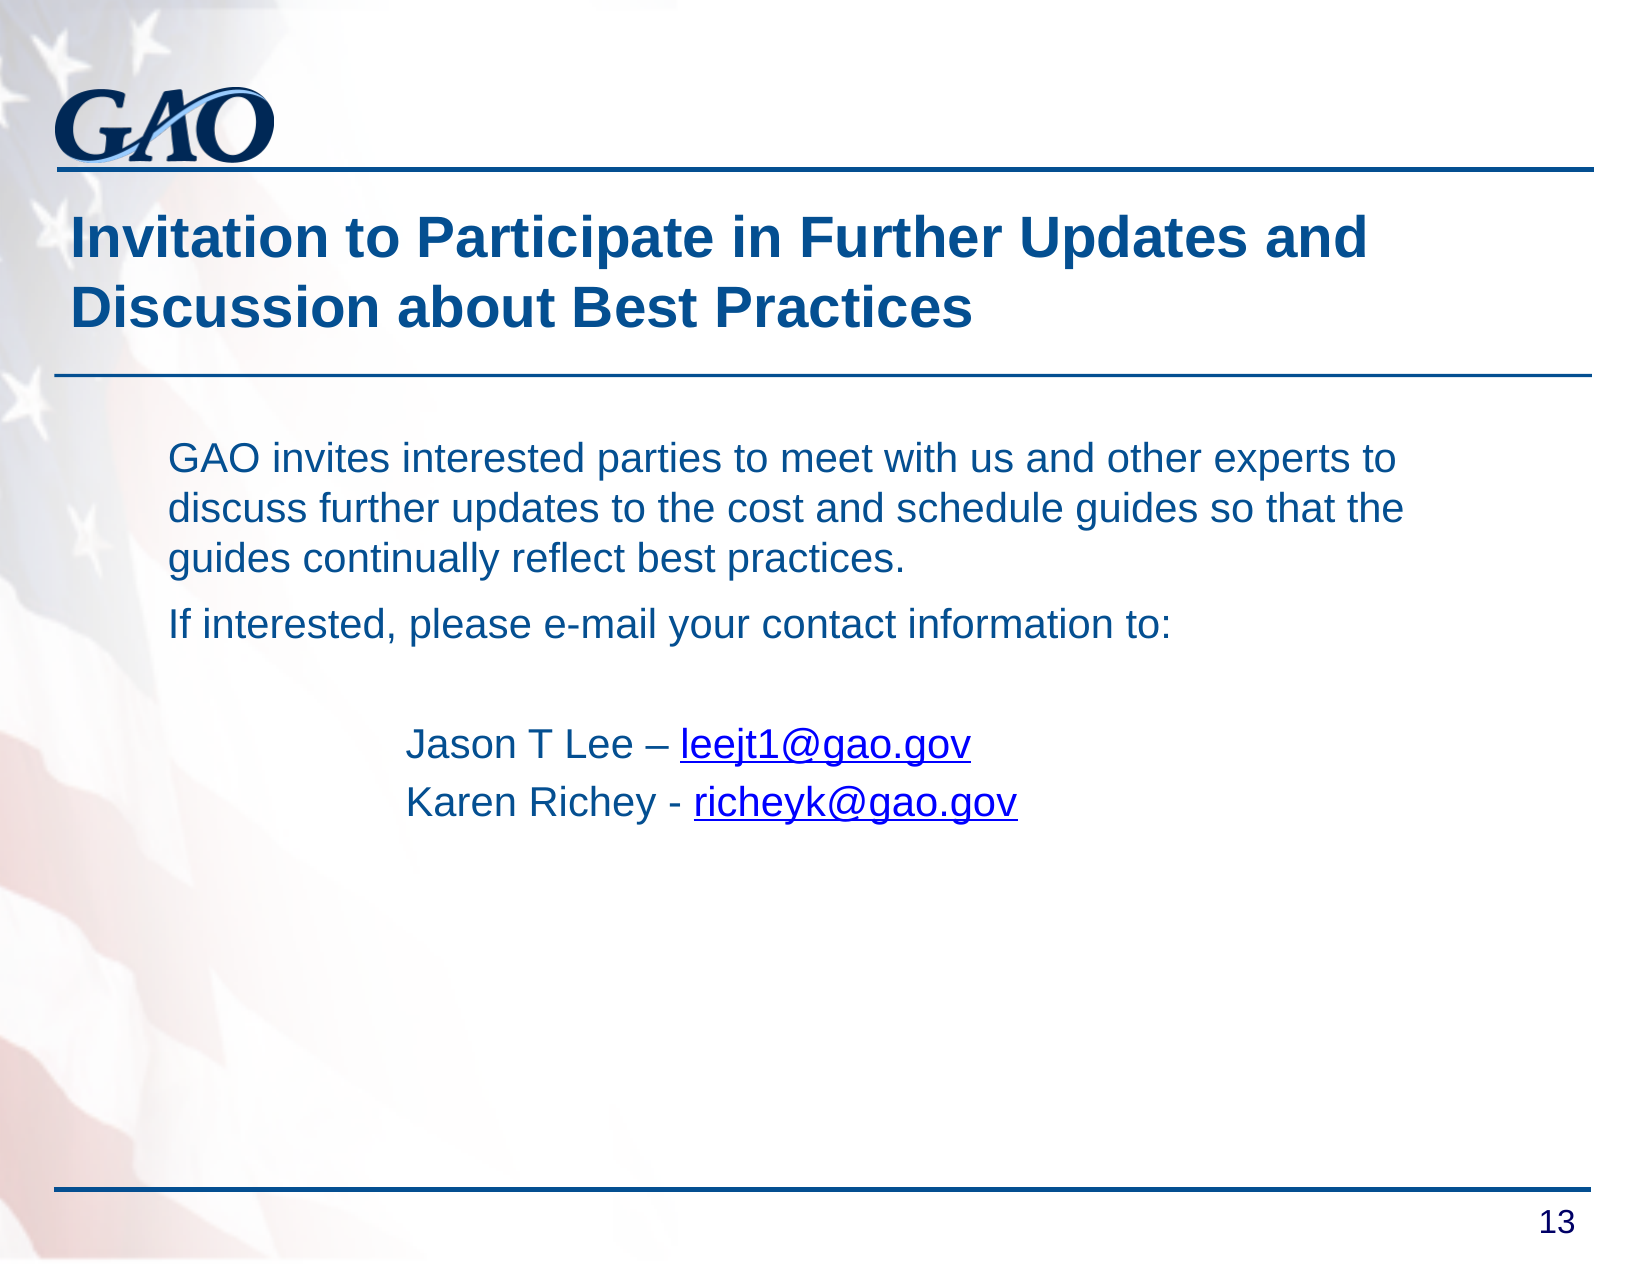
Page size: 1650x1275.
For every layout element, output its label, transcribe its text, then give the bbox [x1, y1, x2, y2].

list GAO invites interested parties to meet with us and other experts to discuss further updates to the cost and schedule guides so that the guides continually reflect best practices. If interested, please e-mail your contact information to: Jason T Lee – leejt1@gao.gov Karen Richey - richeyk@gao.gov [151, 389, 1538, 1127]
title Invitation to Participate in Further Updates and Discussion about Best Practices [53, 184, 1592, 354]
slide_number 13 [1207, 1191, 1593, 1250]
picture [0, 0, 1650, 1275]
